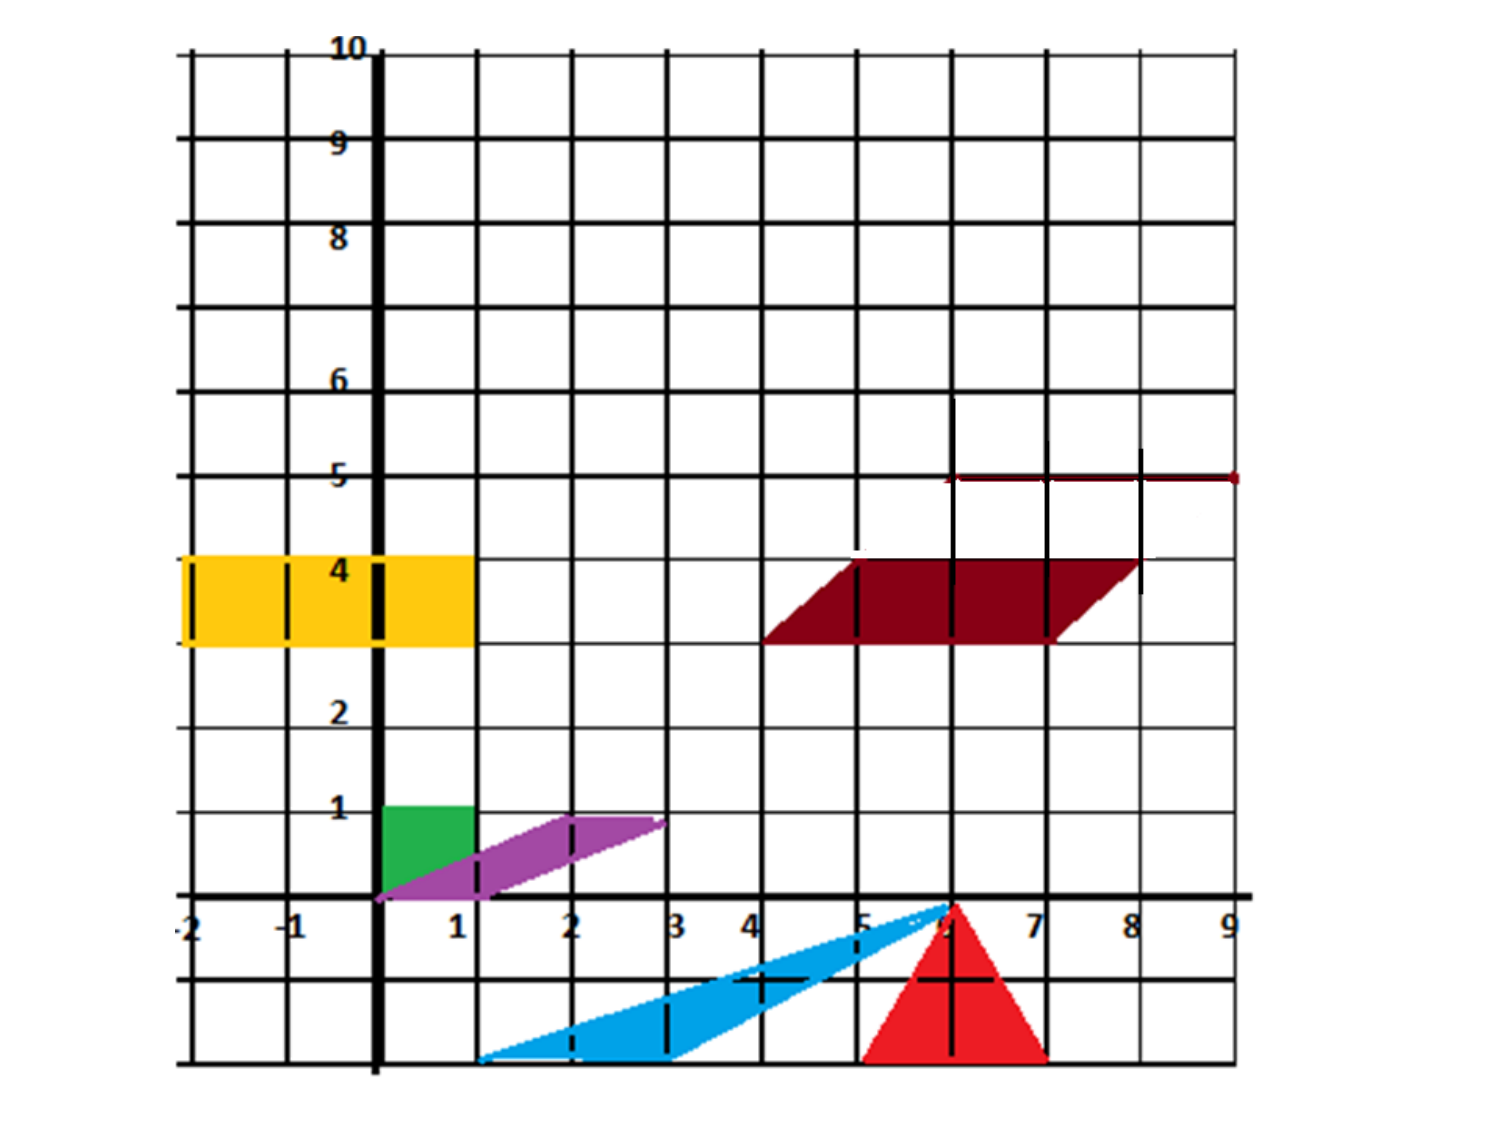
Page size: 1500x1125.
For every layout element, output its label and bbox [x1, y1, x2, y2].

picture [175, 36, 1325, 1089]
